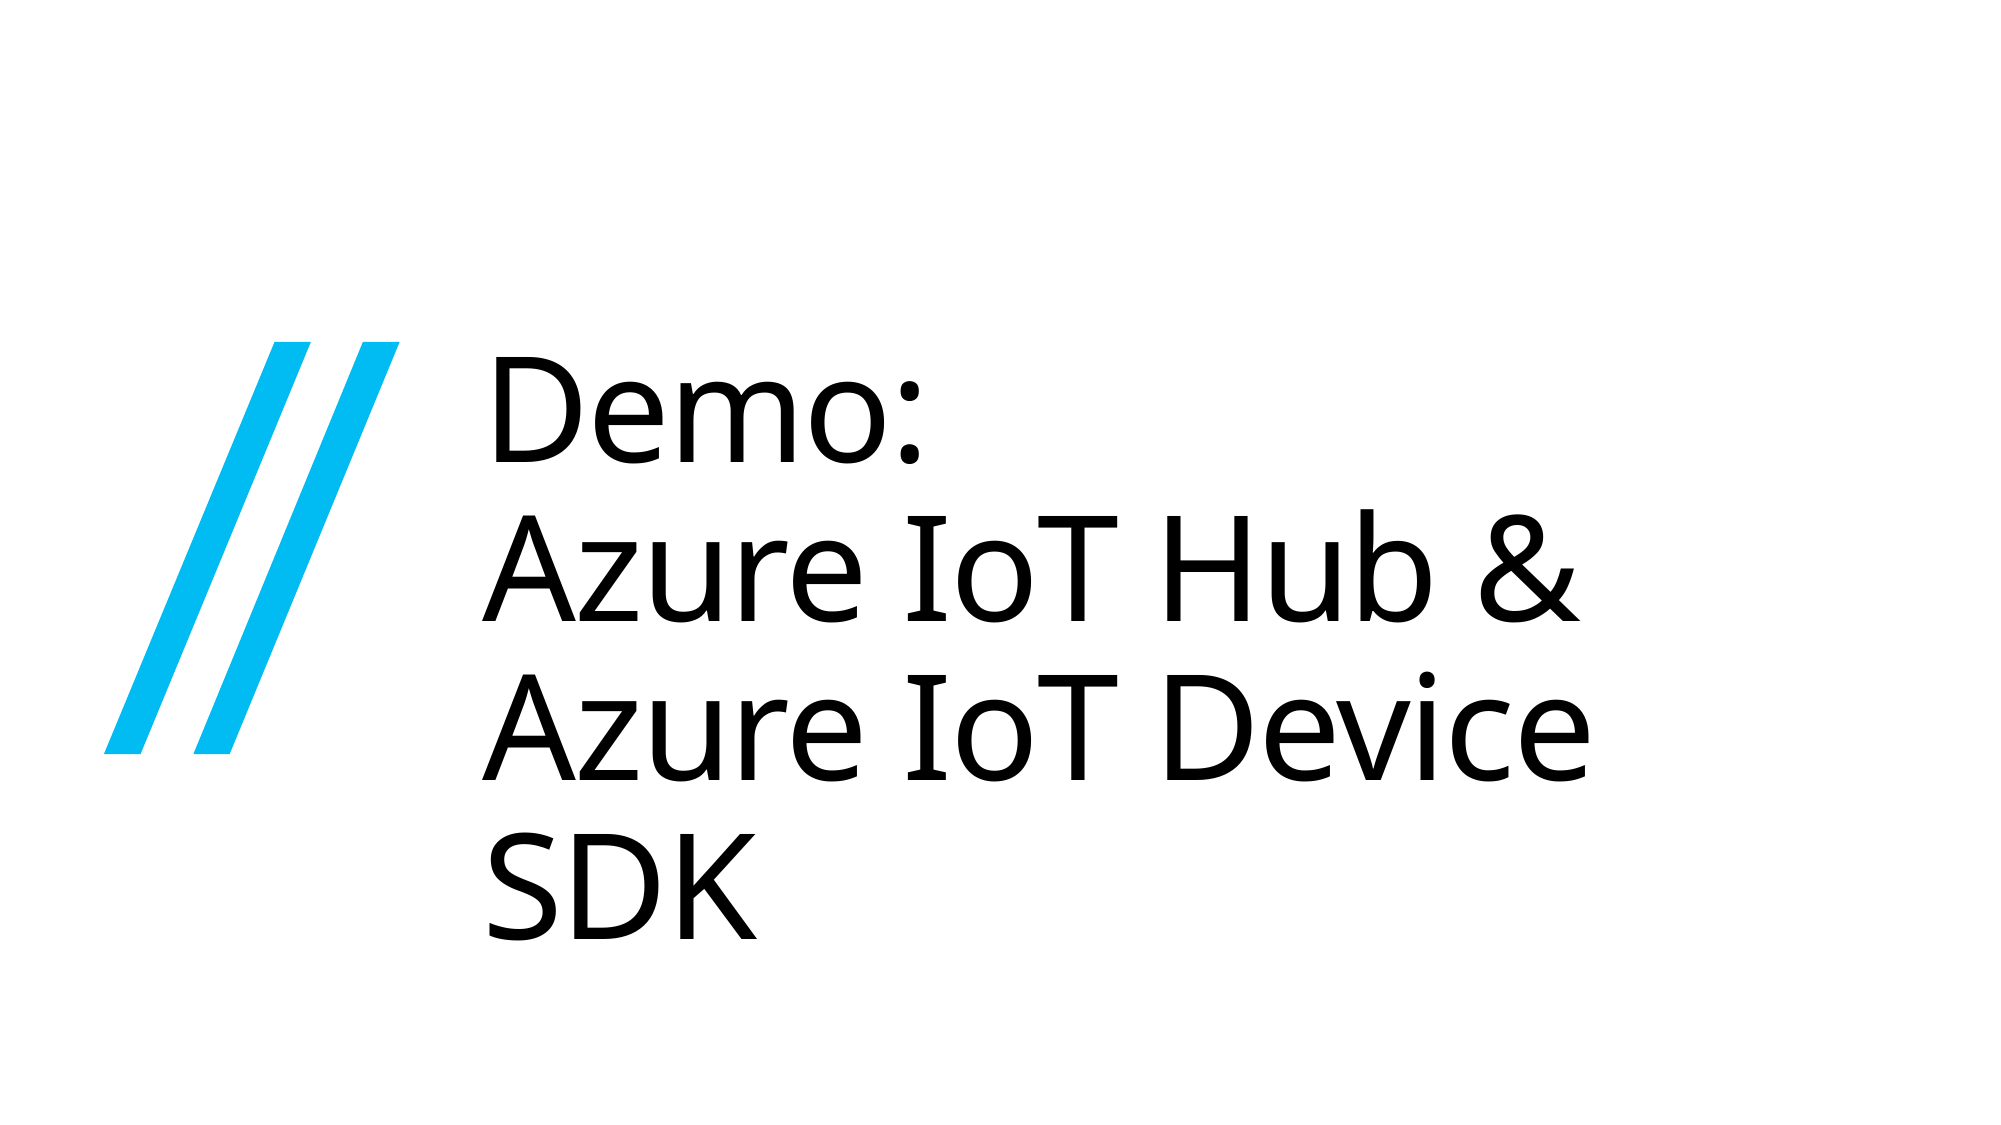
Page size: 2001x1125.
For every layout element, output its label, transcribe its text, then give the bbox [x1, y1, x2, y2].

title Demo: Azure IoT Hub & Azure IoT Device SDK [458, 320, 1691, 767]
